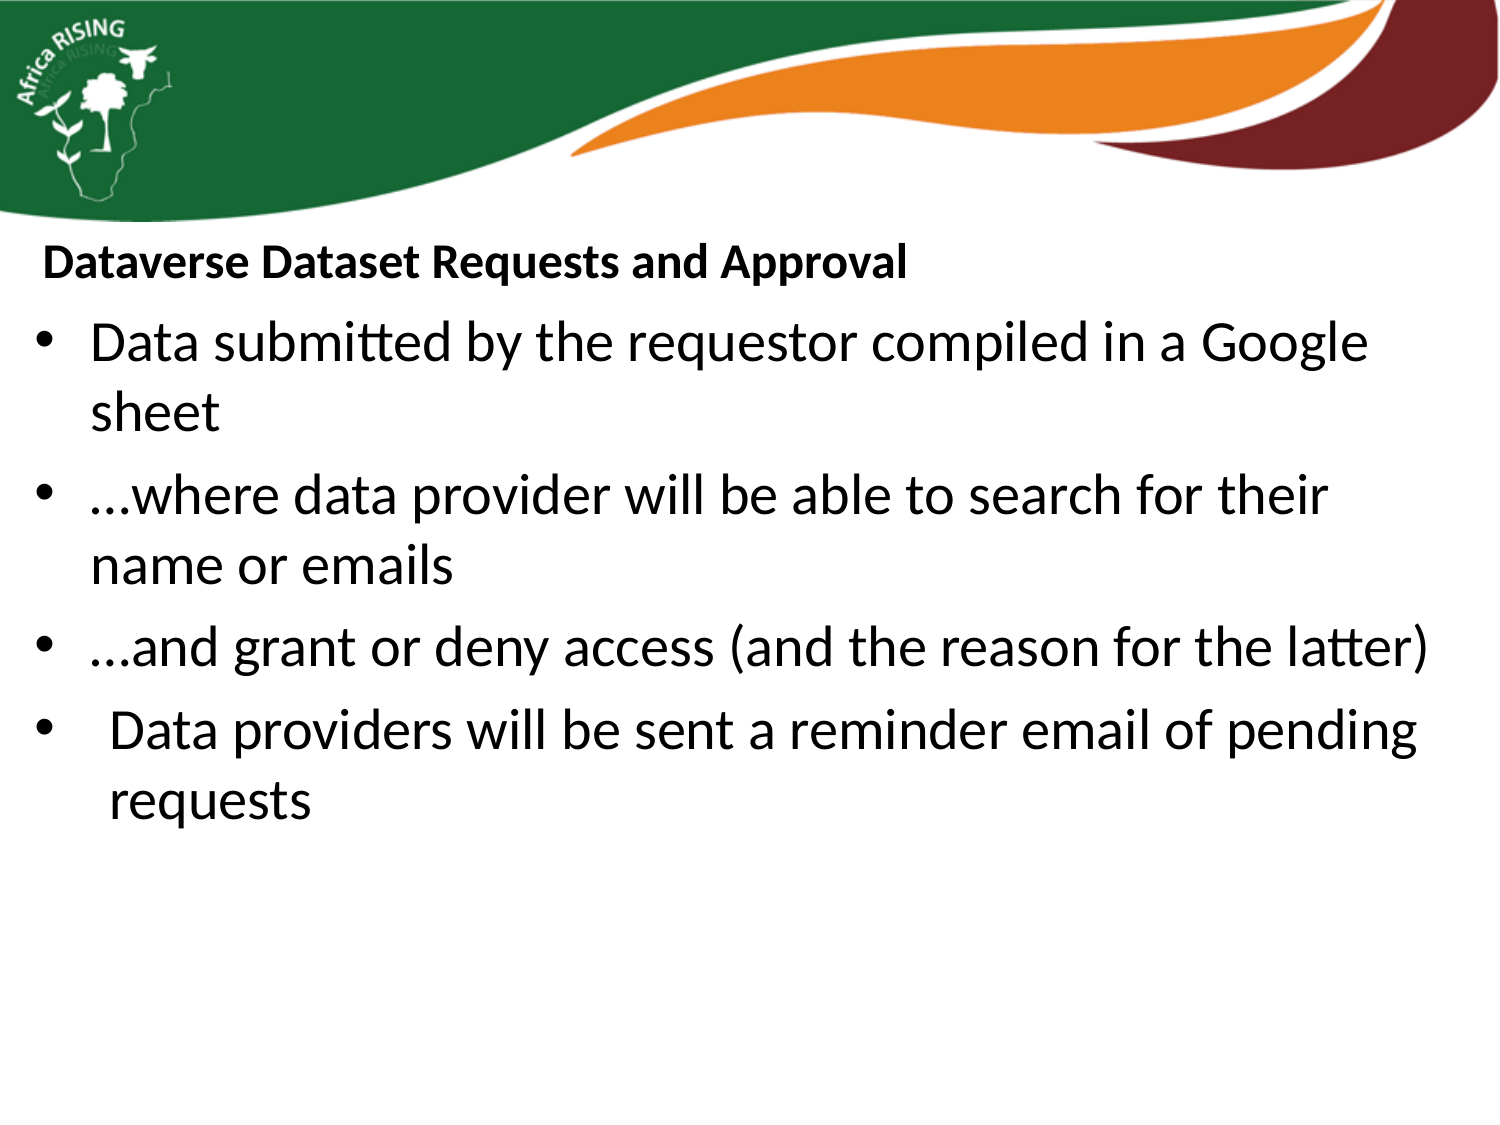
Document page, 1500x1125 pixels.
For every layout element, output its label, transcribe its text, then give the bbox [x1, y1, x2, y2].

text_box Data submitted by the requestor compiled in a Google sheet …where data provider will be able to search for their name or emails …and grant or deny access (and the reason for the latter) Data providers will be sent a reminder email of pending requests [19, 296, 1481, 839]
text_box Dataverse Dataset Requests and Approval [27, 221, 1303, 297]
picture [0, 0, 1499, 222]
